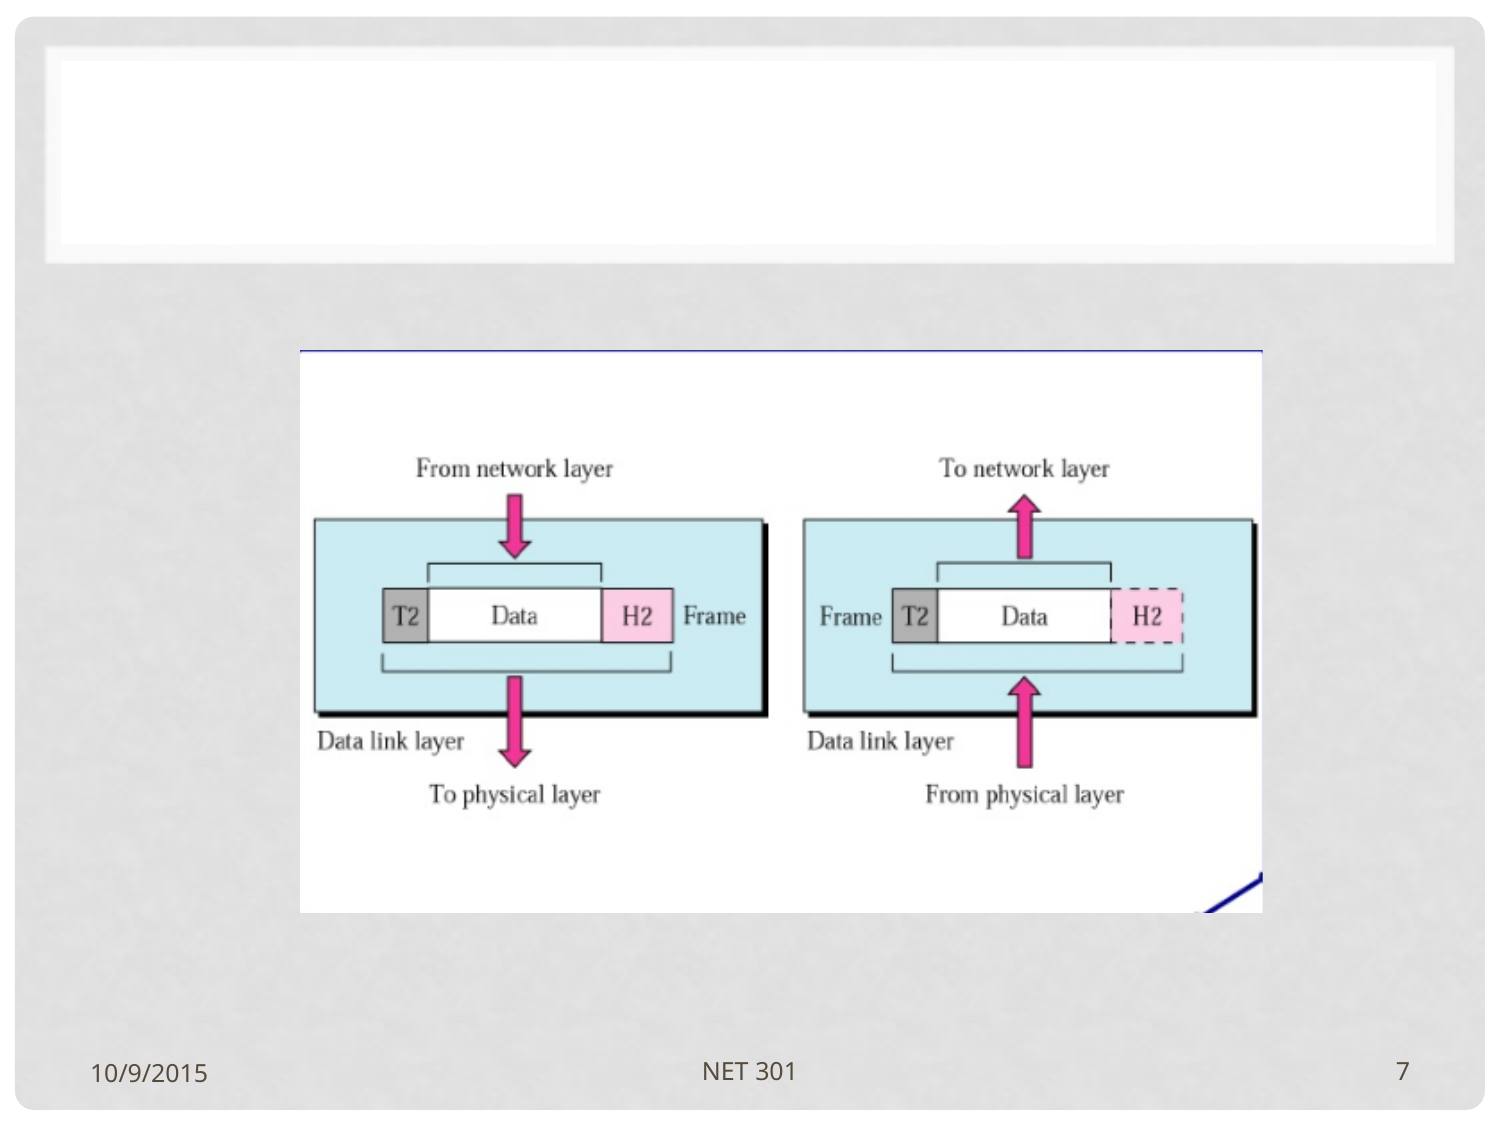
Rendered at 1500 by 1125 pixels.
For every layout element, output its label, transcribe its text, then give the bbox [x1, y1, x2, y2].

slide_number 7 [1074, 1042, 1425, 1103]
footer NET 301 [512, 1042, 988, 1103]
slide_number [75, 1042, 425, 1103]
picture [299, 349, 1263, 913]
